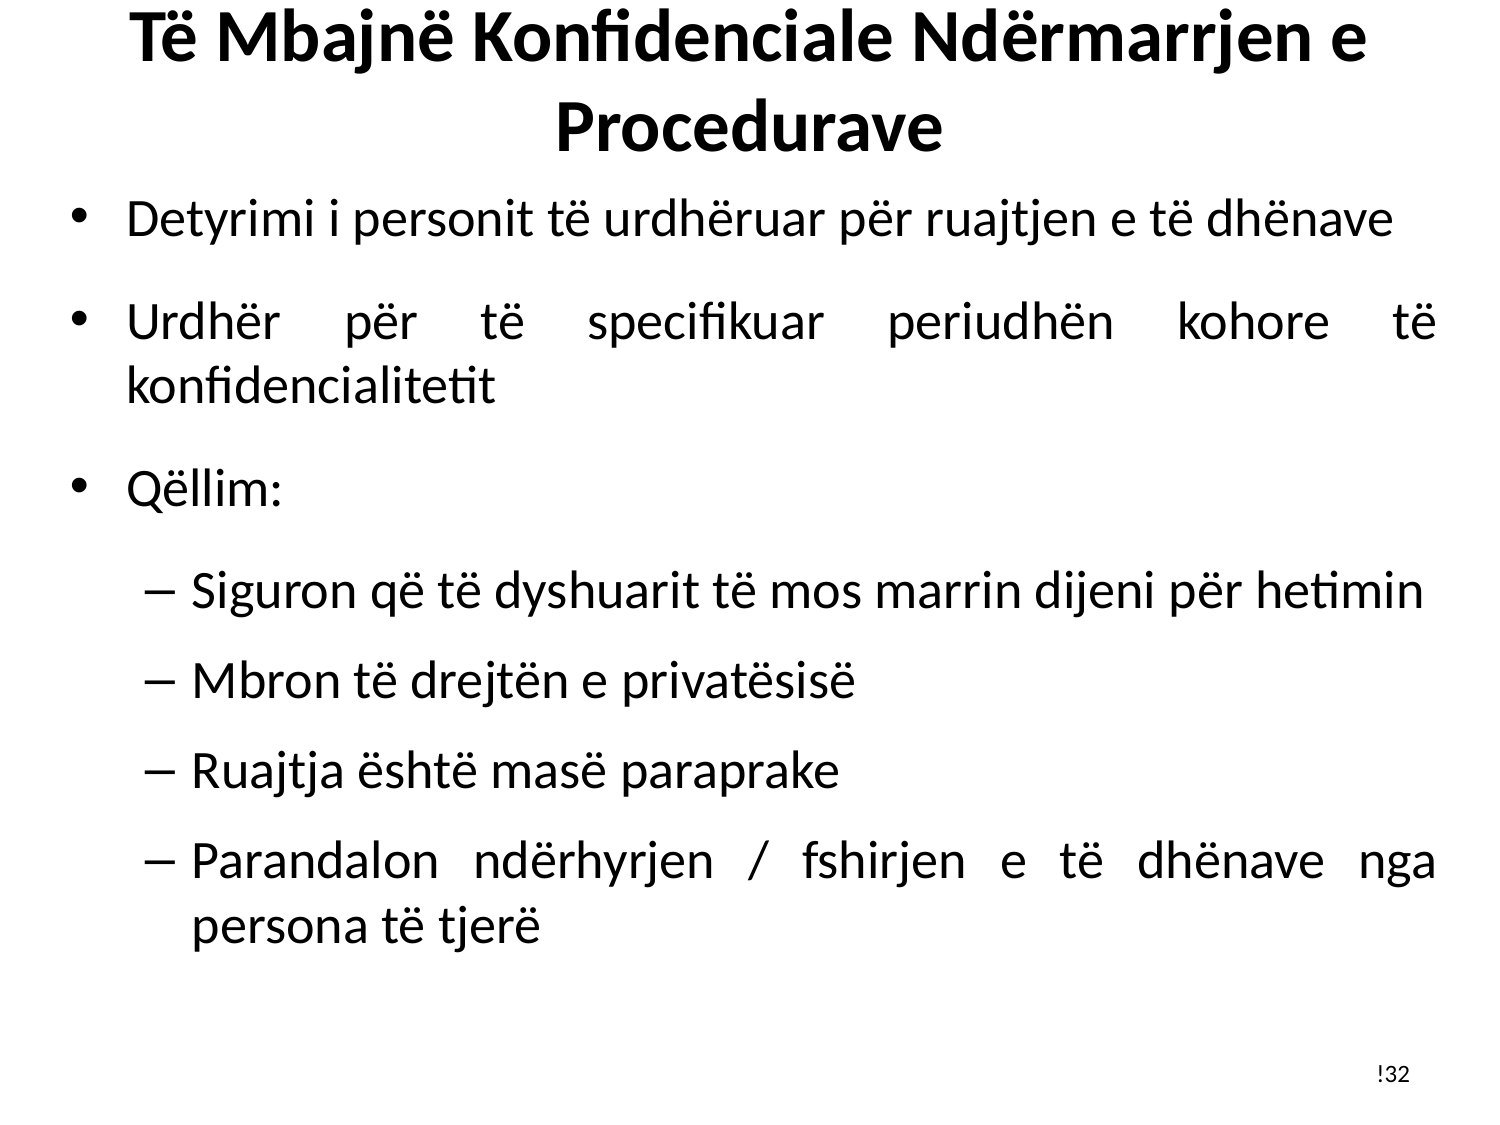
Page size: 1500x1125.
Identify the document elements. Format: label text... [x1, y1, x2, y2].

title Të Mbajnë Konfidenciale Ndërmarrjen e Procedurave [74, 0, 1426, 153]
slide_number !32 [1074, 1042, 1425, 1103]
list Detyrimi i personit të urdhëruar për ruajtjen e të dhënave Urdhër për të specifikuar periudhën kohore të konfidencialitetit Qëllim: Siguron që të dyshuarit të mos marrin dijeni për hetimin Mbron të drejtën e privatësisë Ruajtja është masë paraprake Parandalon ndërhyrjen / fshirjen e të dhënave nga persona të tjerë [54, 174, 1455, 1103]
